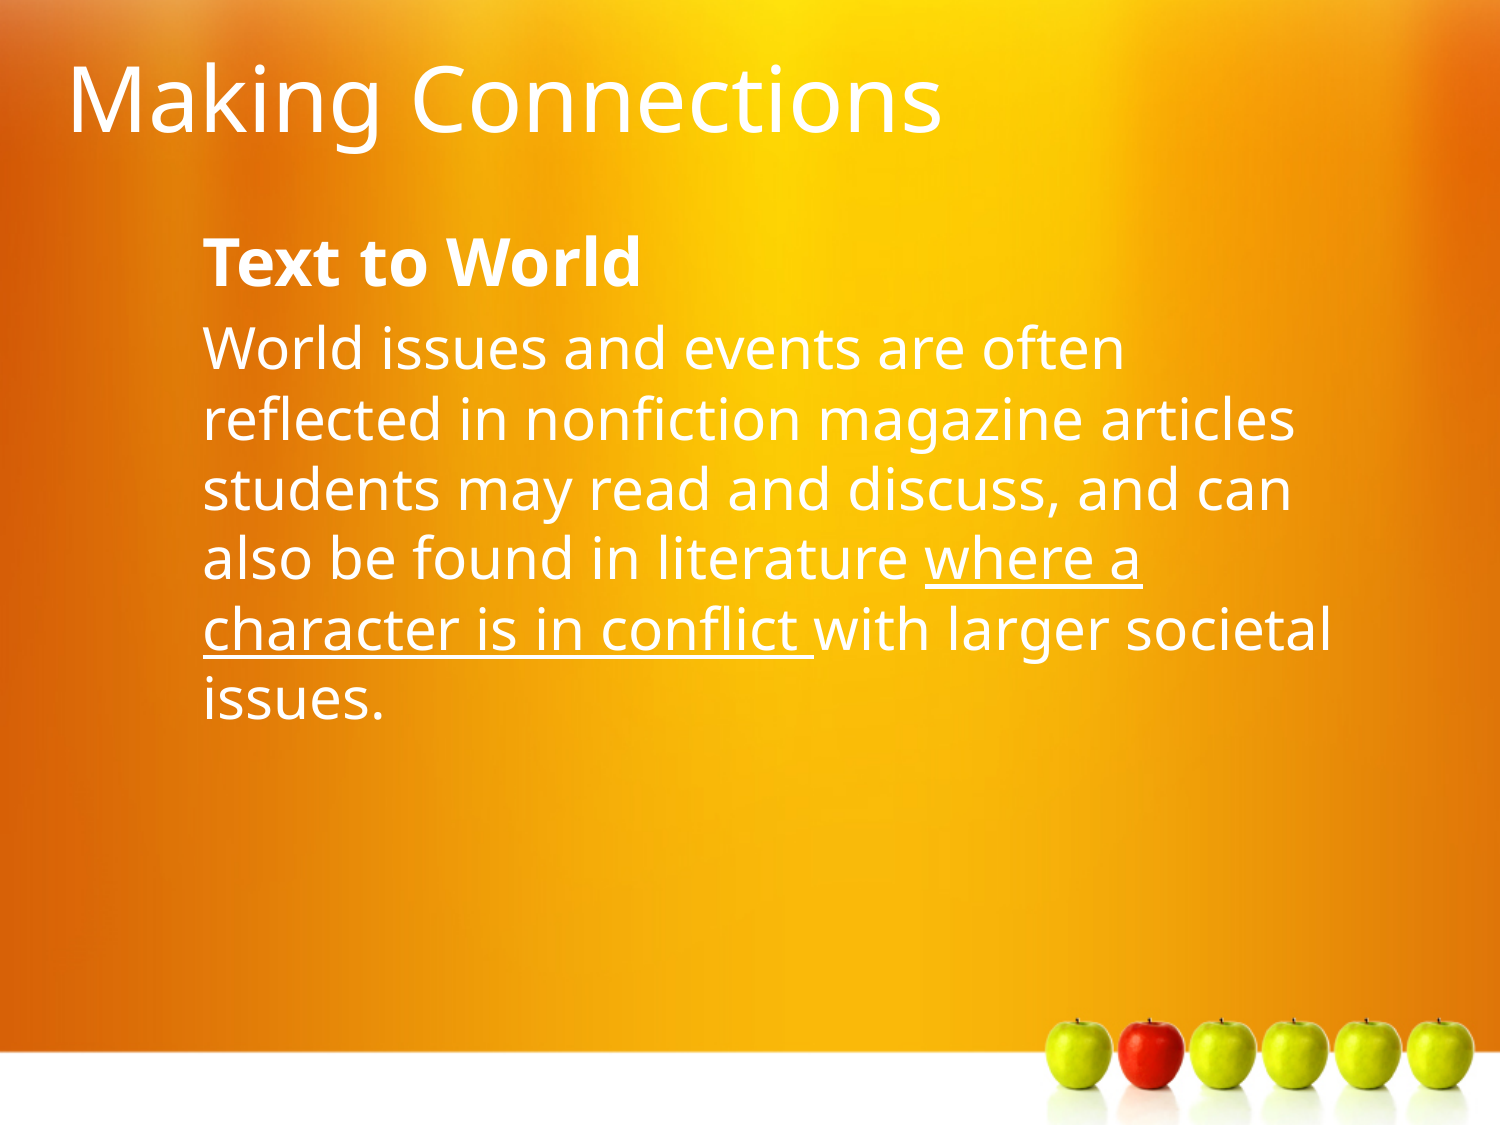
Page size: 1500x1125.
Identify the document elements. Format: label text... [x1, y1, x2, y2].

list Text to World World issues and events are often reflected in nonfiction magazine articles students may read and discuss, and can also be found in literature where a character is in conflict with larger societal issues. [187, 212, 1388, 938]
picture [0, 0, 1500, 1125]
title Making Connections [50, 37, 1400, 155]
